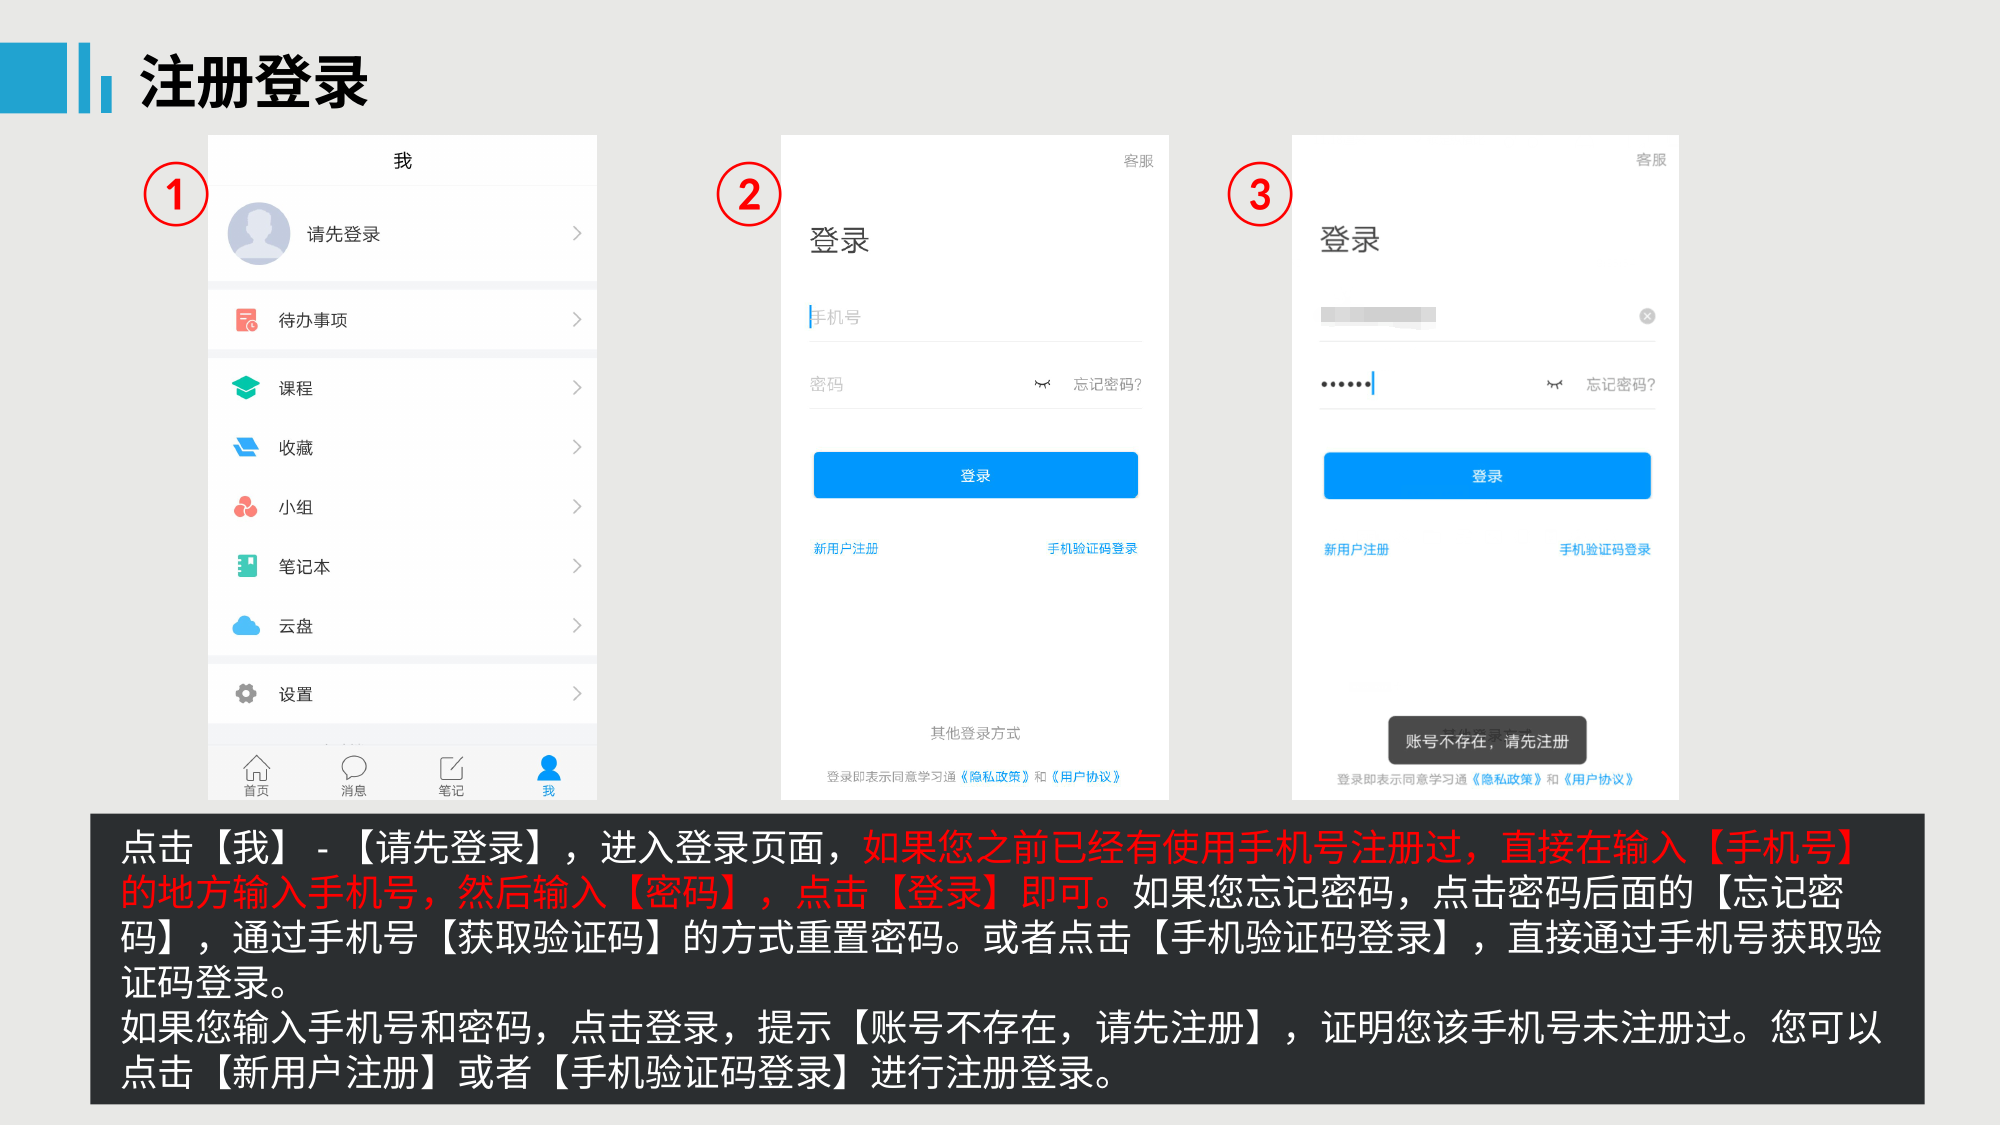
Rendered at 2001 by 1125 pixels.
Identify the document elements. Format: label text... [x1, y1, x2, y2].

text_box 点击【我】-【请先登录】，进入登录页面，如果您之前已经有使用手机号注册过，直接在输入【手机号】的地方输入手机号，然后输入【密码】，点击【登录】即可。如果您忘记密码，点击密码后面的【忘记密码】，通过手机号【获取验证码】的方式重置密码。或者点击【手机验证码登录】，直接通过手机号获取验证码登录。 如果您输入手机号和密码，点击登录，提示【账号不存在，请先注册】，证明您该手机号未注册过。您可以点击【新用户注册】或者【手机验证码登录】进行注册登录。 [105, 816, 1914, 1102]
text_box [77, 41, 92, 116]
text_box ③ [1202, 140, 1287, 236]
text_box ② [690, 140, 775, 236]
text_box [88, 811, 1927, 1106]
picture [1292, 135, 1680, 801]
text_box ① [118, 140, 203, 236]
picture [208, 135, 597, 800]
picture [780, 135, 1169, 800]
text_box 注册登录 [123, 38, 469, 123]
text_box [0, 41, 69, 116]
text_box [99, 74, 114, 115]
